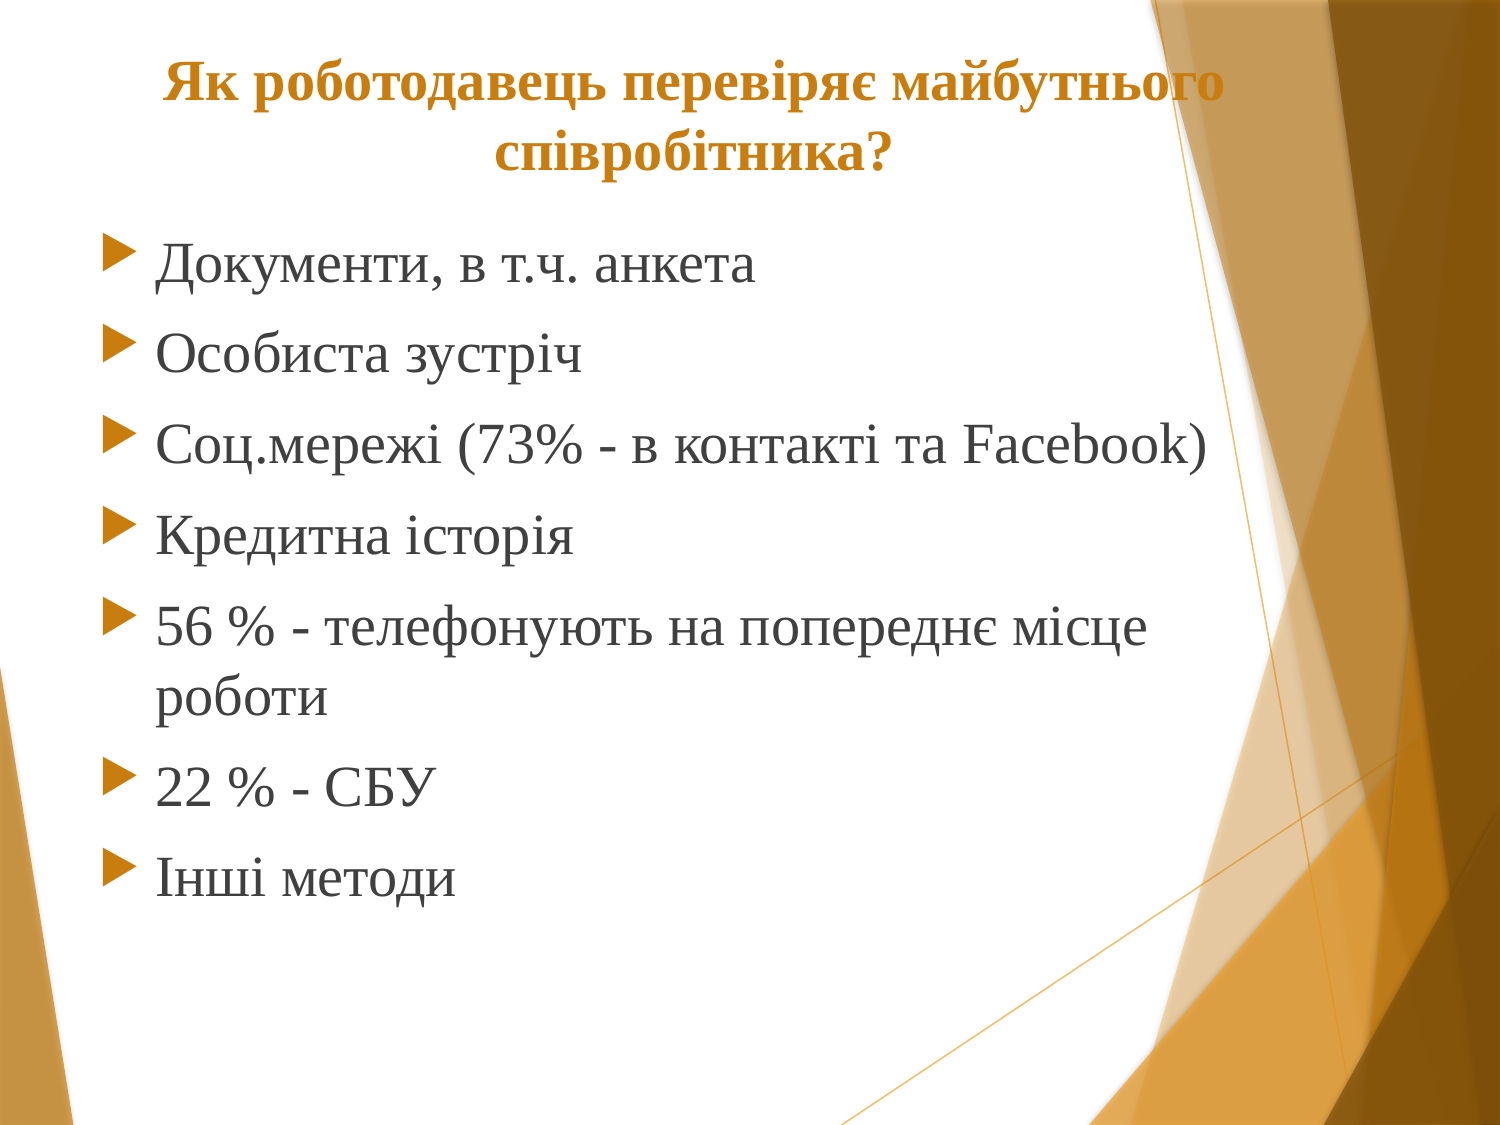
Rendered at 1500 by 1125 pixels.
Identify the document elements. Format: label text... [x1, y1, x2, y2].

title Як роботодавець перевіряє майбутнього співробітника? [0, 34, 1391, 252]
list Документи, в т.ч. анкета Особиста зустріч Соц.мережі (73% - в контакті та Facebook) Кредитна історія 56 % - телефонують на попереднє місце роботи 22 % - СБУ Інші методи [83, 215, 1264, 854]
